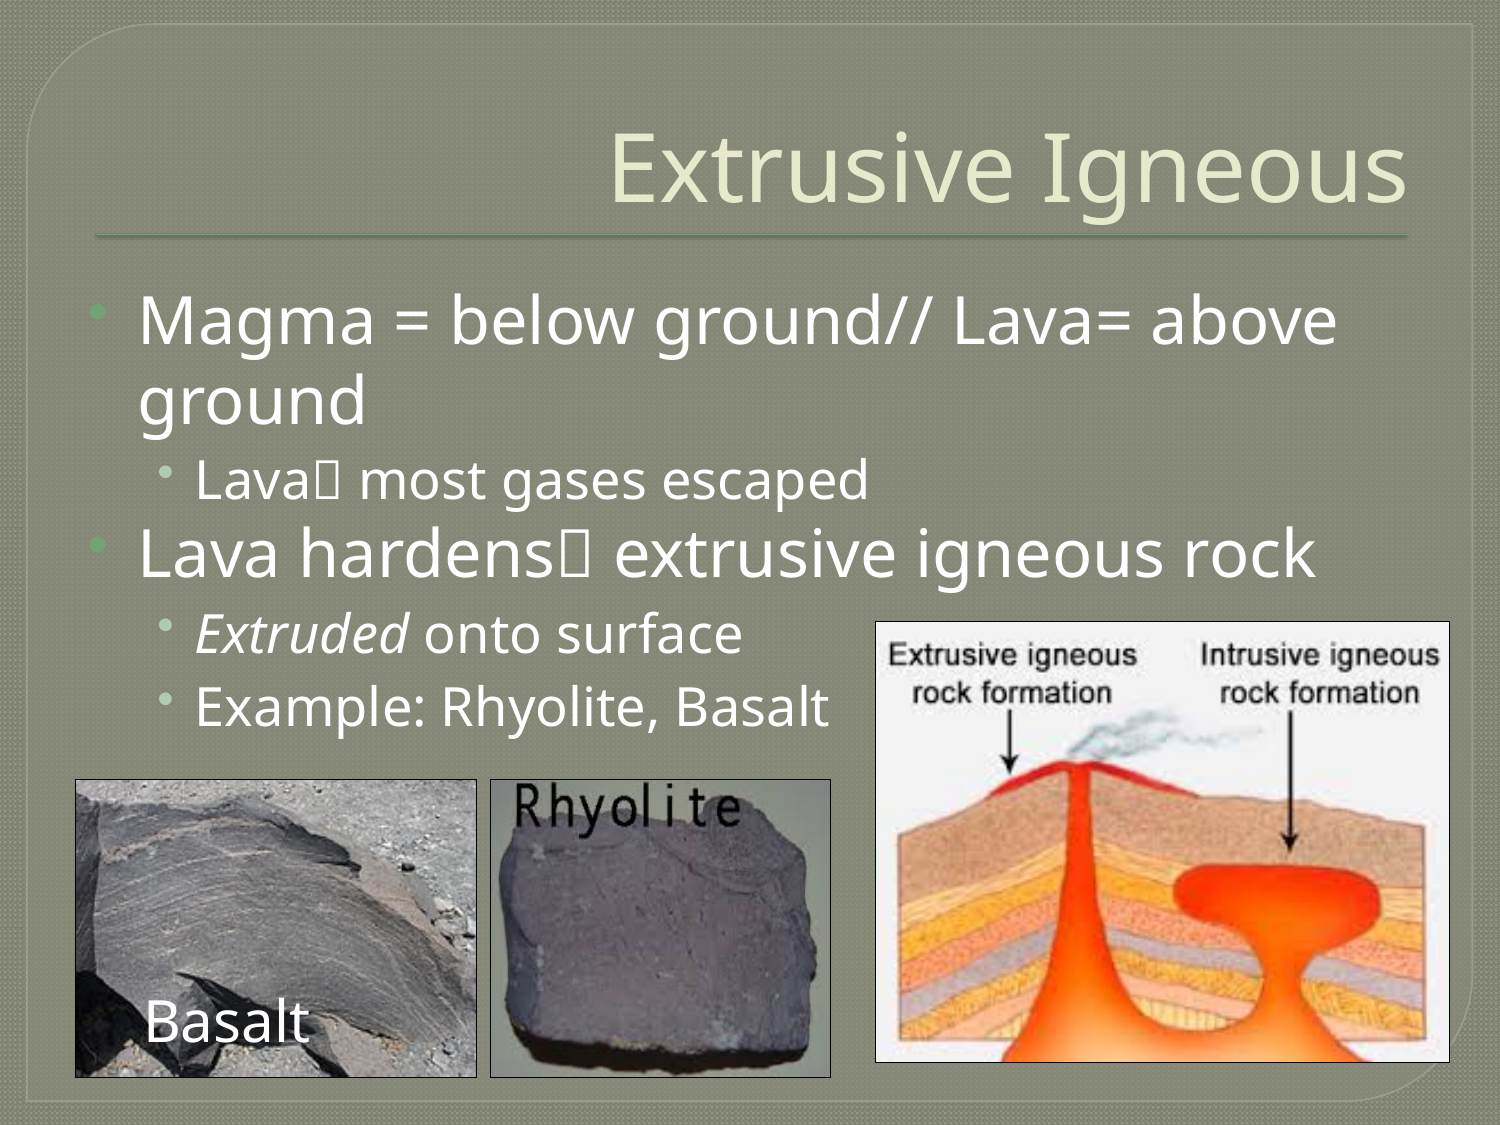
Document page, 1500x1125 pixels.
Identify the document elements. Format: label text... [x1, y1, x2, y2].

picture [490, 779, 831, 1078]
title Extrusive Igneous [75, 41, 1425, 230]
picture [874, 621, 1451, 1063]
picture [74, 779, 477, 1078]
list Magma = below ground// Lava= above ground Lava most gases escaped Lava hardens extrusive igneous rock Extruded onto surface Example: Rhyolite, Basalt [75, 270, 1425, 1013]
